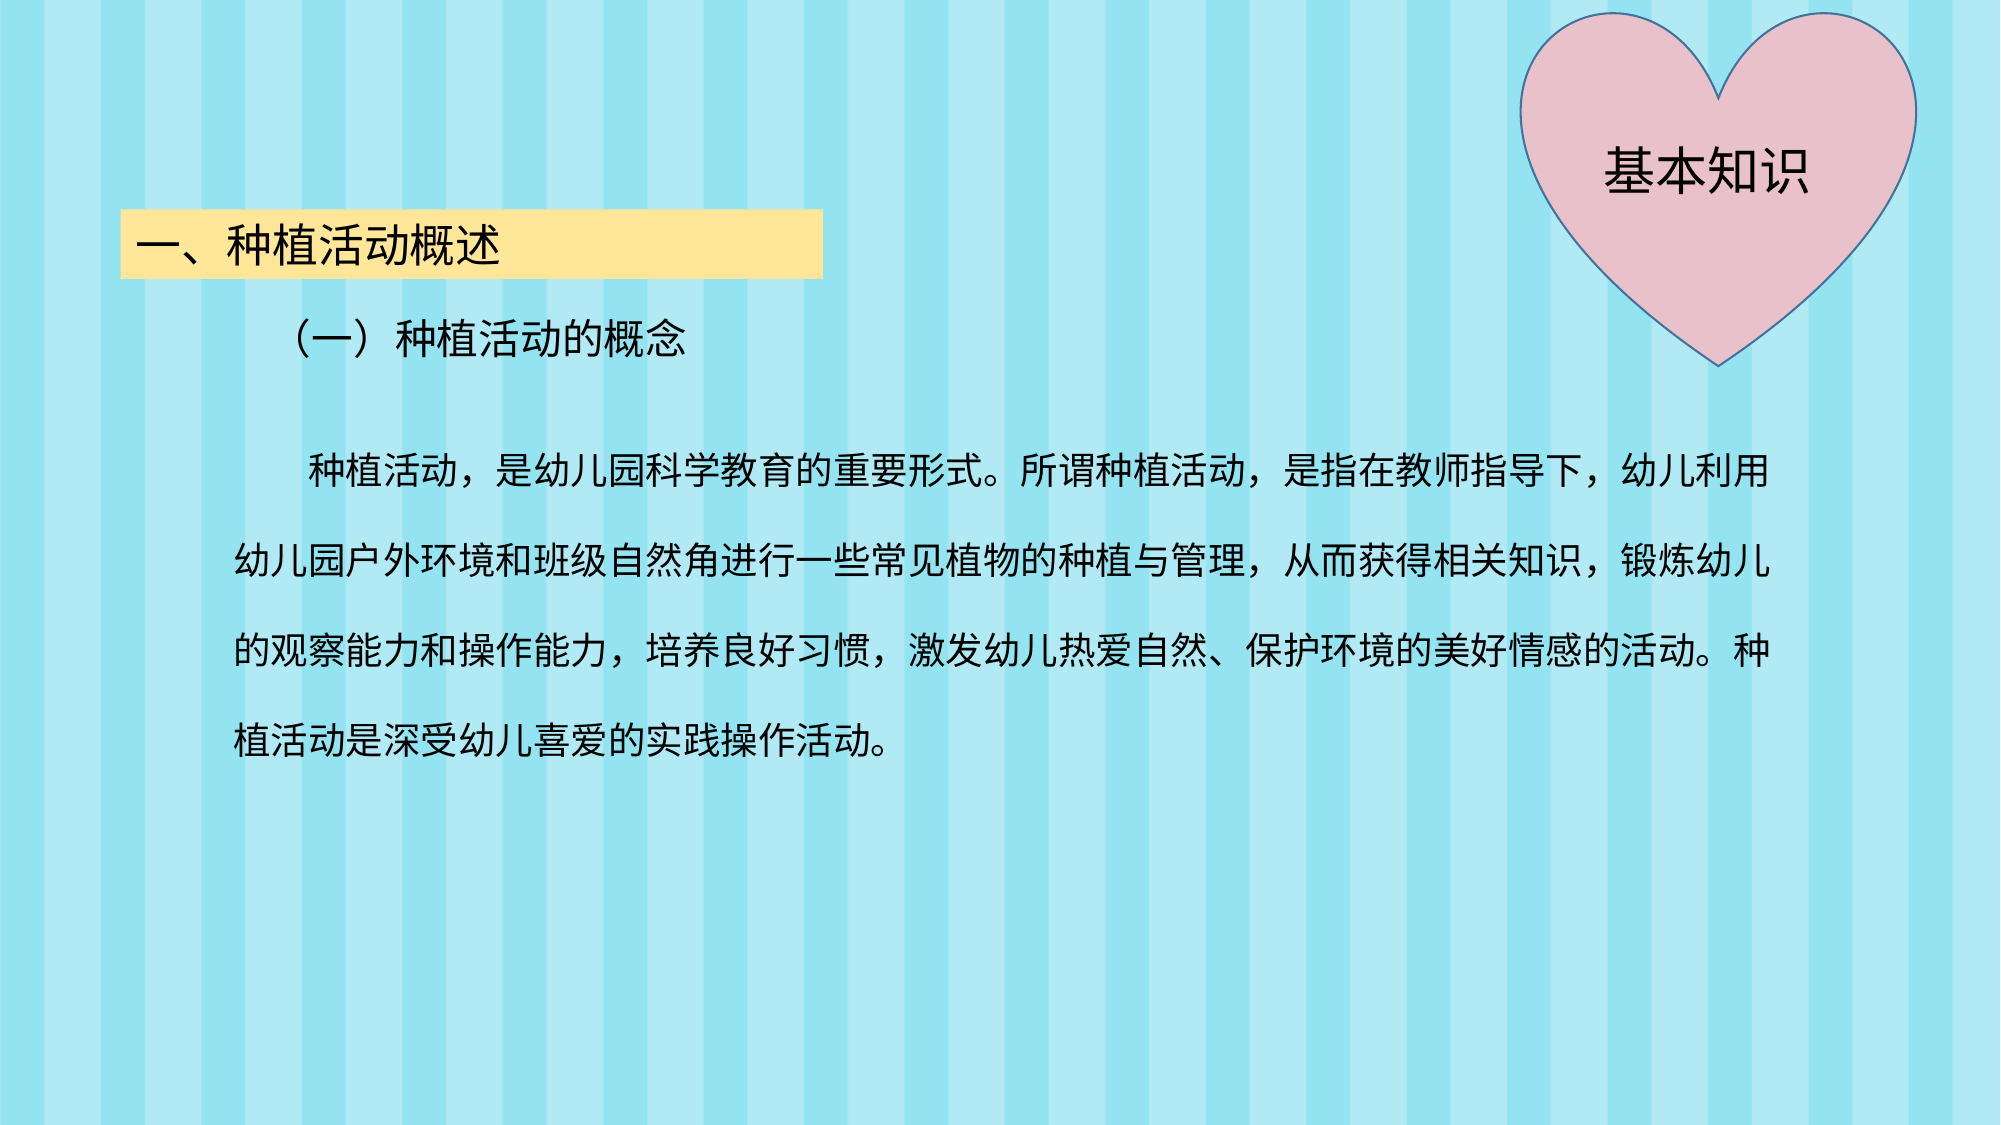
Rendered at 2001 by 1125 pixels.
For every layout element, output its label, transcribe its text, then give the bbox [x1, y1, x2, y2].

text_box 种植活动，是幼儿园科学教育的重要形式。所谓种植活动，是指在教师指导下，幼儿利用 幼儿园户外环境和班级自然角进行一些常见植物的种植与管理，从而获得相关知识，锻炼幼儿 的观察能力和操作能力，培养良好习惯，激发幼儿热爱自然、保护环境的美好情感的活动。种 植活动是深受幼儿喜爱的实践操作活动。 [218, 394, 1809, 770]
text_box 基本知识 [1588, 130, 1848, 209]
text_box 一、种植活动概述 [120, 209, 823, 279]
text_box [1519, 12, 1918, 368]
picture [0, 0, 2000, 1125]
text_box （一）种植活动的概念 [255, 305, 823, 371]
